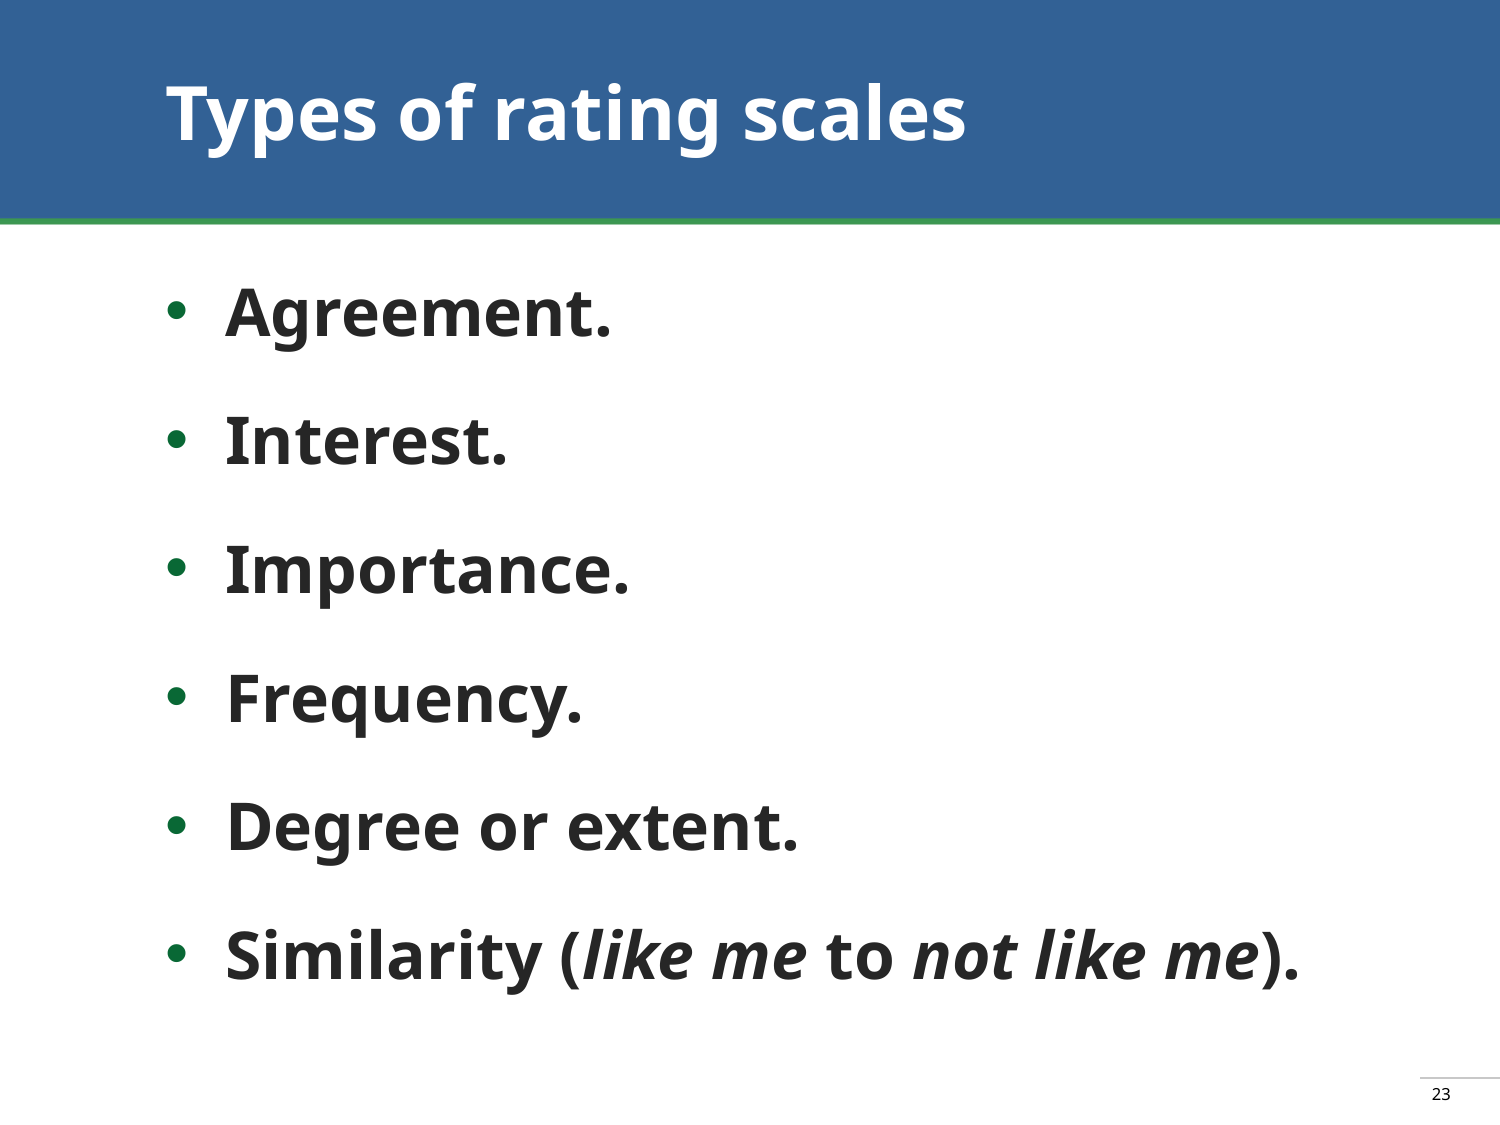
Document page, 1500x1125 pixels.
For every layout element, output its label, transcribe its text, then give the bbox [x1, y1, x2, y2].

slide_number 23 [1431, 1085, 1458, 1106]
title Types of rating scales [150, 0, 1350, 221]
picture [0, 0, 1500, 1125]
list Agreement. Interest. Importance. Frequency. Degree or extent. Similarity (like me to not like me). [150, 262, 1350, 1005]
